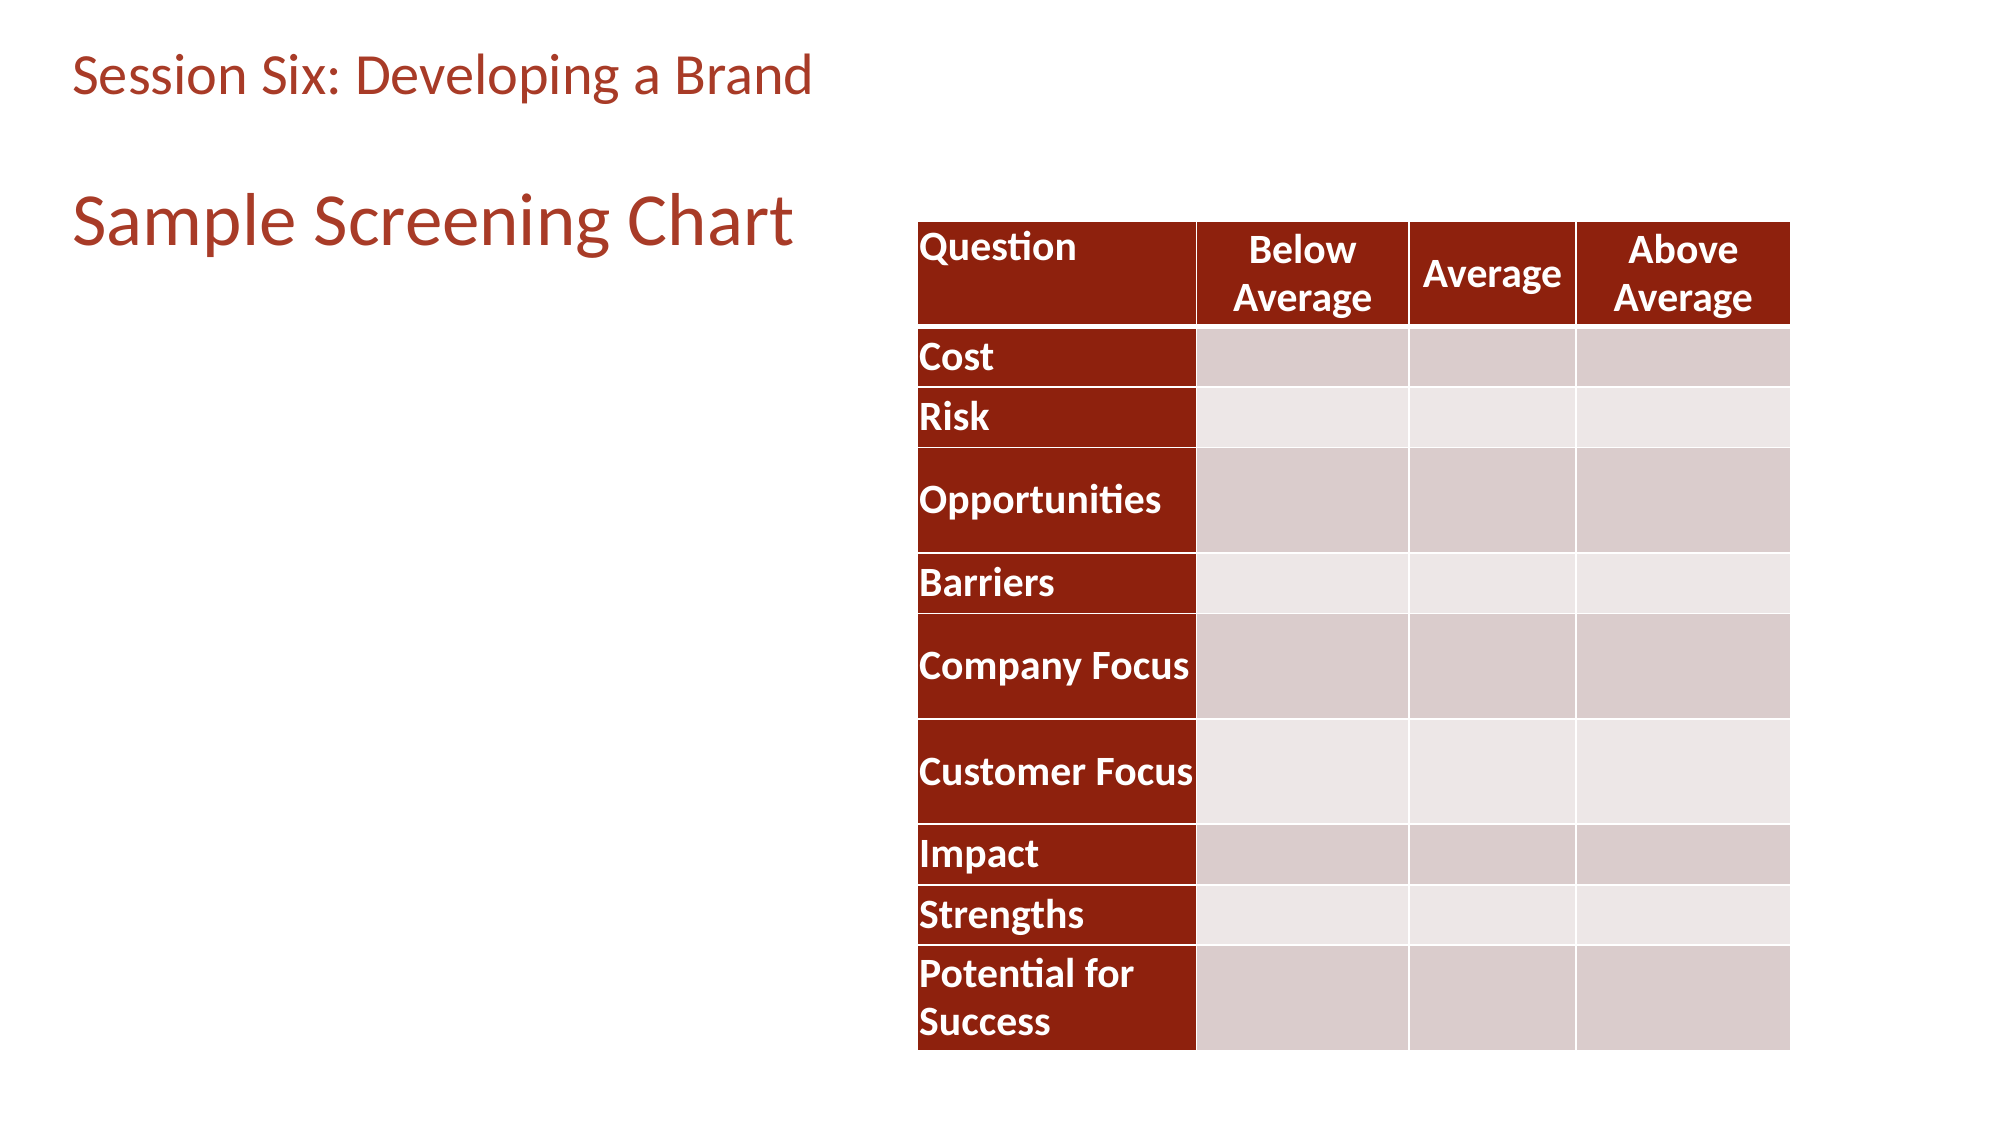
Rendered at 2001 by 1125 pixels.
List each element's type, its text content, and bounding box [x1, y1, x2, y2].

table_cell Strengths [918, 886, 1196, 944]
table_cell [1410, 388, 1575, 447]
table_cell [1577, 720, 1790, 823]
table_cell [1197, 554, 1408, 613]
table_cell [1410, 886, 1575, 944]
table_cell Potential for Success [918, 946, 1196, 1050]
table_cell [1197, 614, 1408, 718]
table_cell [1410, 448, 1575, 552]
table_cell [1410, 329, 1575, 386]
table_cell [1410, 720, 1575, 823]
table_cell [1577, 448, 1790, 552]
table_cell [1197, 329, 1408, 386]
table_cell Cost [918, 329, 1196, 386]
table_cell Customer Focus [918, 720, 1196, 823]
table_cell [1197, 946, 1408, 1050]
table_cell [1197, 886, 1408, 944]
table_cell [1410, 946, 1575, 1050]
table_cell [1197, 825, 1408, 884]
table_cell Opportunities [918, 448, 1196, 552]
table_cell [1577, 825, 1790, 884]
table_cell Barriers [918, 554, 1196, 613]
table_cell Risk [918, 388, 1196, 447]
table_cell [1410, 554, 1575, 613]
table_cell [1577, 886, 1790, 944]
table_header Below Average [1197, 222, 1408, 324]
title Session Six: Developing a Brand [57, 36, 1934, 124]
table_cell [1197, 388, 1408, 447]
table_cell [1577, 329, 1790, 386]
table_cell [1410, 614, 1575, 718]
table_cell Impact [918, 825, 1196, 884]
table_cell Company Focus [918, 614, 1196, 718]
table_cell [1577, 946, 1790, 1050]
table_header Above Average [1577, 222, 1790, 324]
table_cell [1577, 614, 1790, 718]
table_cell [1577, 554, 1790, 613]
table_header Average [1410, 222, 1575, 324]
table_cell [1197, 448, 1408, 552]
table_cell [1410, 825, 1575, 884]
table_header Question [918, 222, 1196, 324]
table_cell [1577, 388, 1790, 447]
table_cell [1197, 720, 1408, 823]
list Sample Screening Chart [57, 172, 1934, 270]
